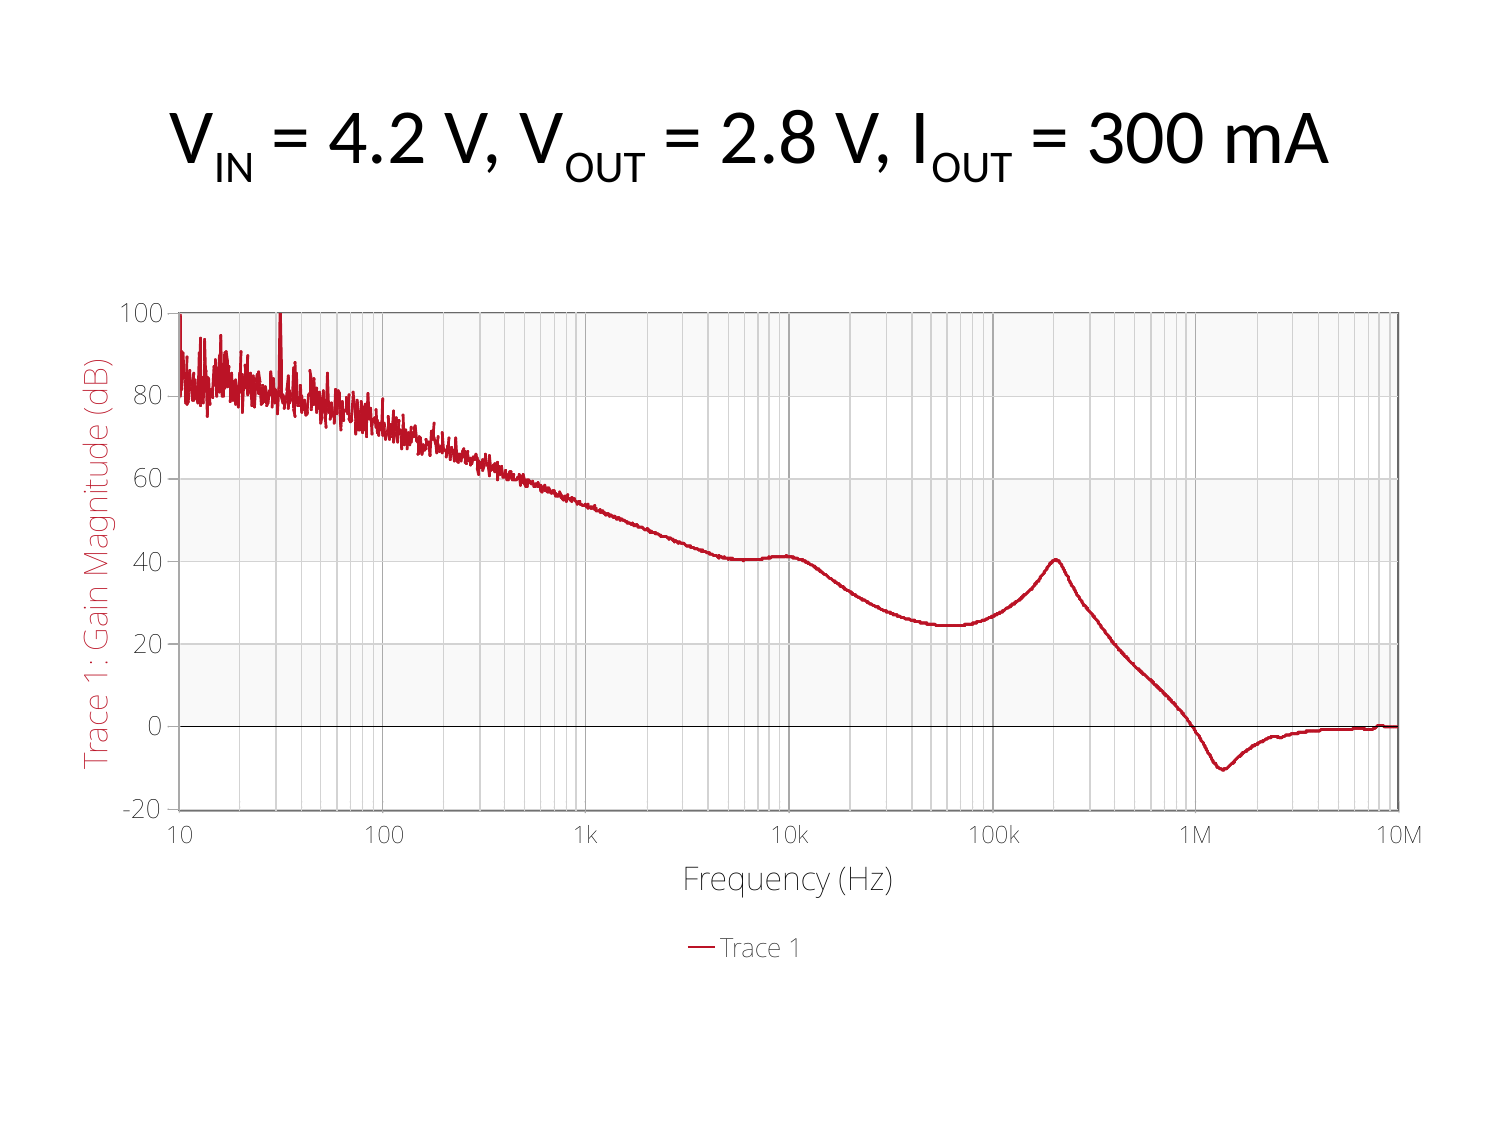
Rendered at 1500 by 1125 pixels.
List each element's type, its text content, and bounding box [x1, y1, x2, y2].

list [74, 296, 1426, 972]
title VIN = 4.2 V, VOUT = 2.8 V, IOUT = 300 mA [75, 45, 1425, 233]
